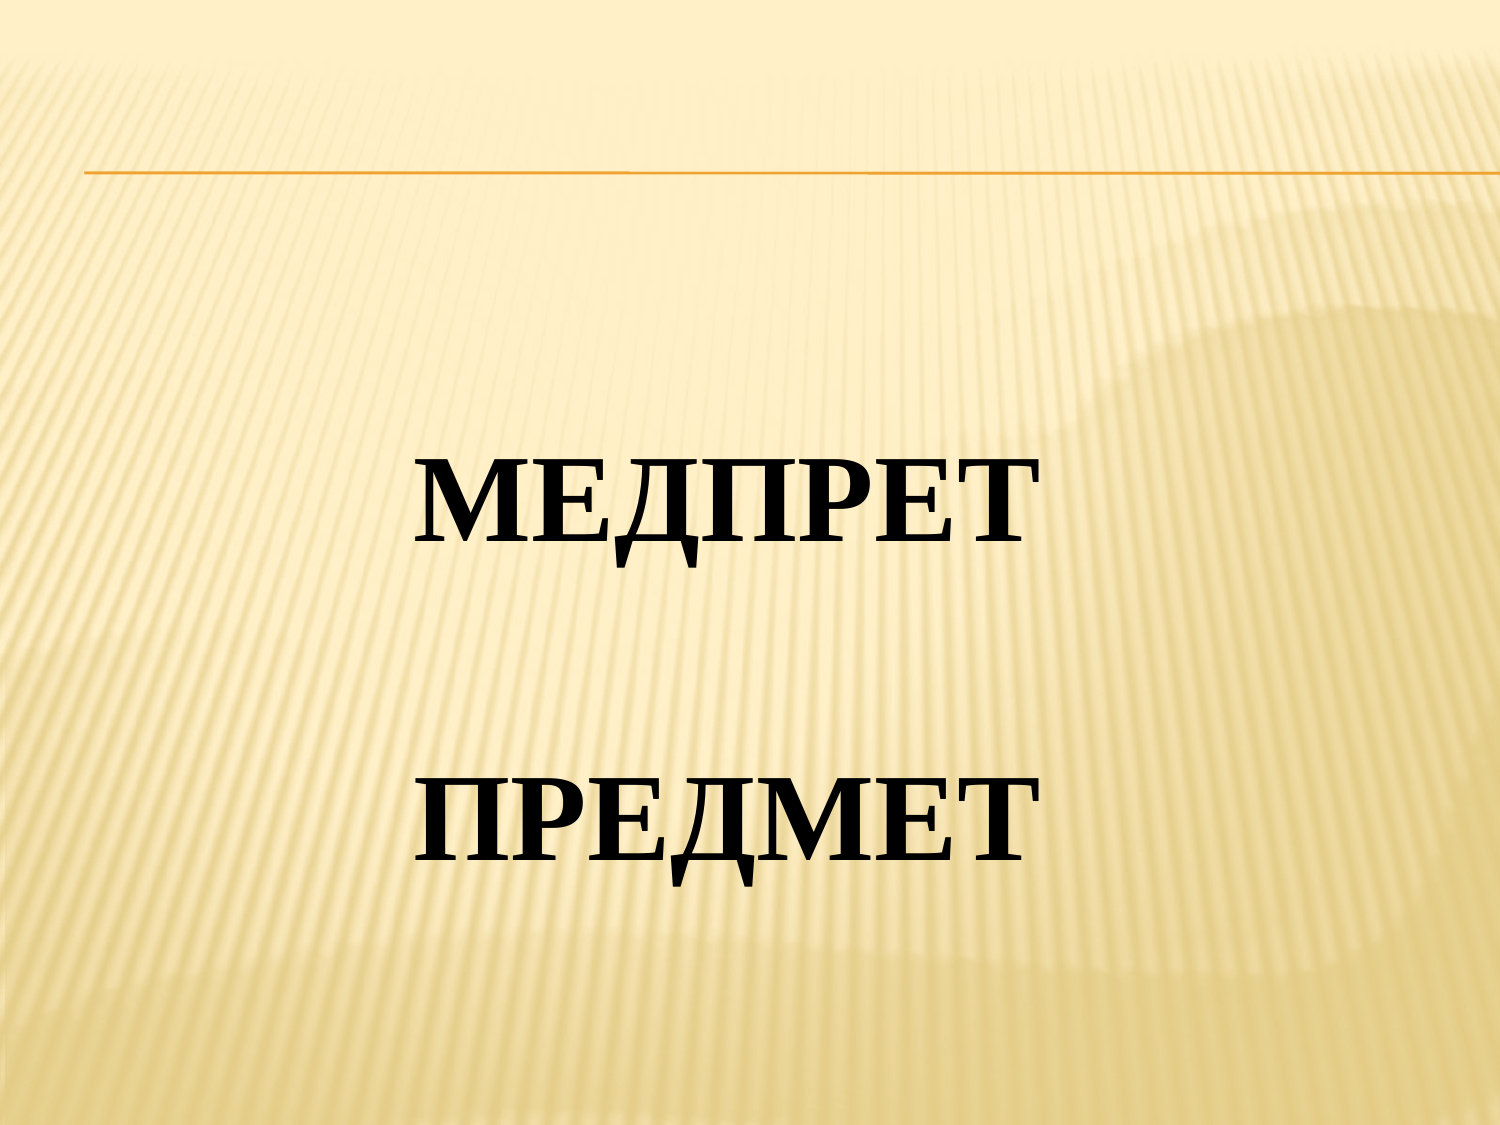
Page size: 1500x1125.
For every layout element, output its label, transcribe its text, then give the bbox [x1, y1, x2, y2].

text_box ПРЕДМЕТ [398, 727, 1056, 893]
text_box МЕДПРЕТ [398, 408, 1056, 574]
